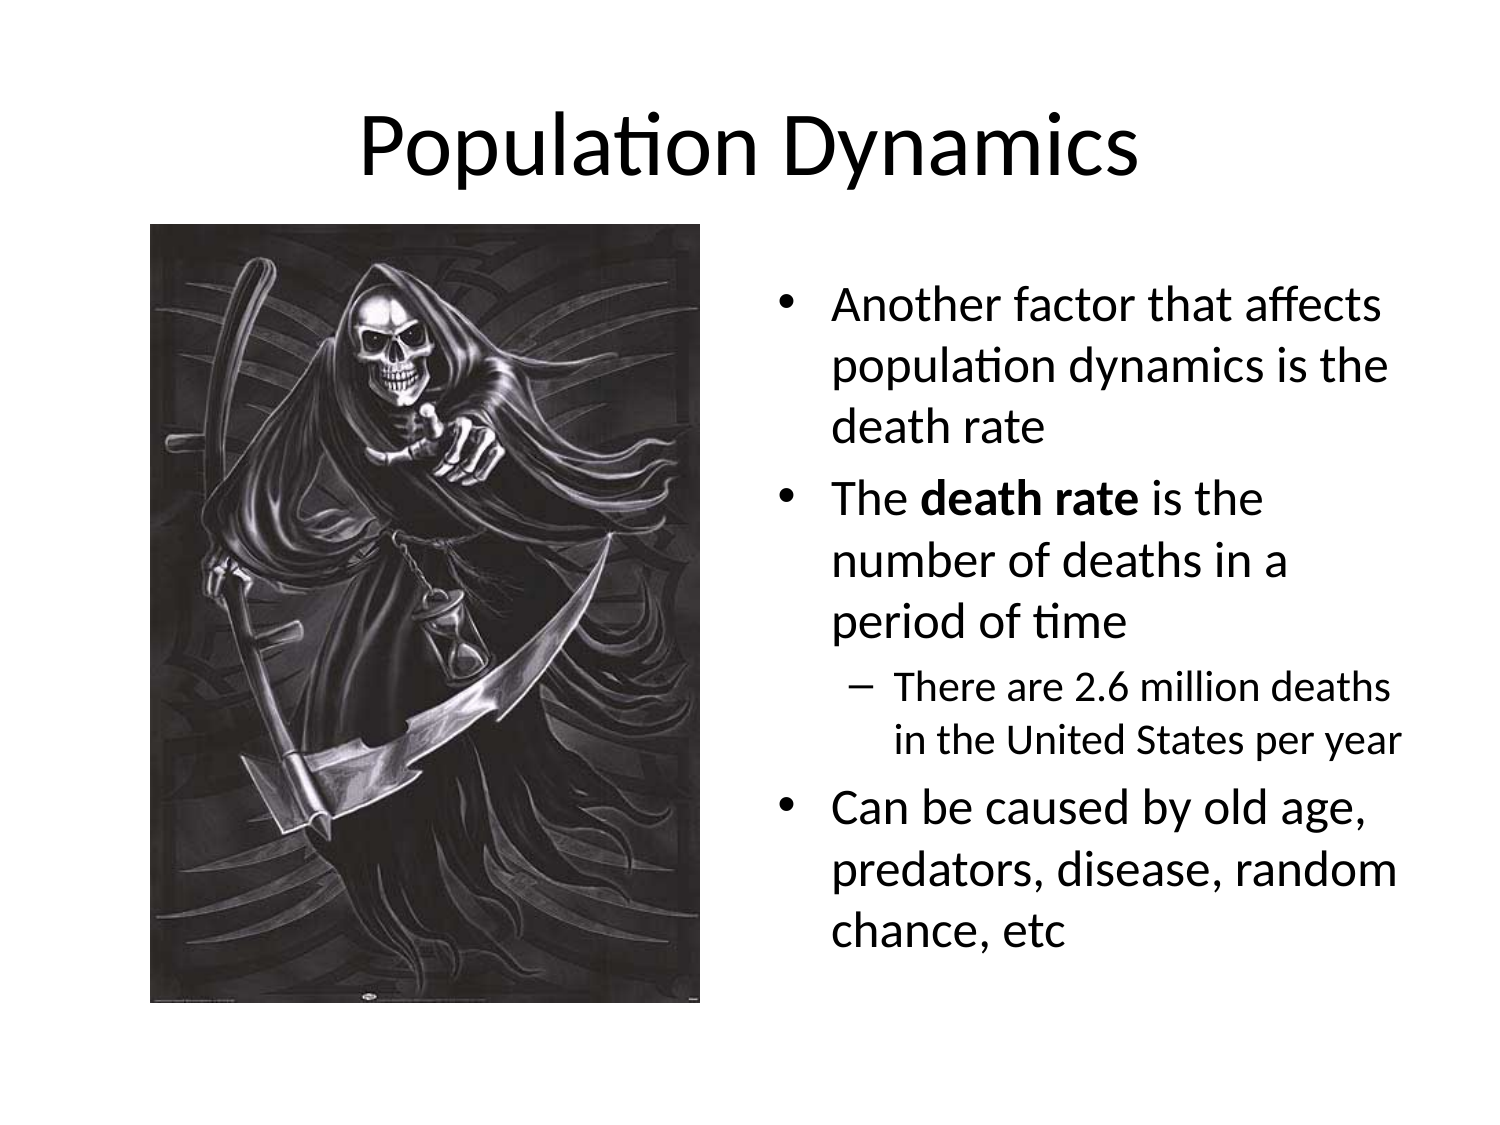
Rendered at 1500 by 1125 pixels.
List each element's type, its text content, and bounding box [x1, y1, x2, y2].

list Another factor that affects population dynamics is the death rate The death rate is the number of deaths in a period of time There are 2.6 million deaths in the United States per year Can be caused by old age, predators, disease, random chance, etc [762, 262, 1425, 1005]
title Population Dynamics [75, 45, 1425, 233]
picture [149, 224, 701, 1003]
